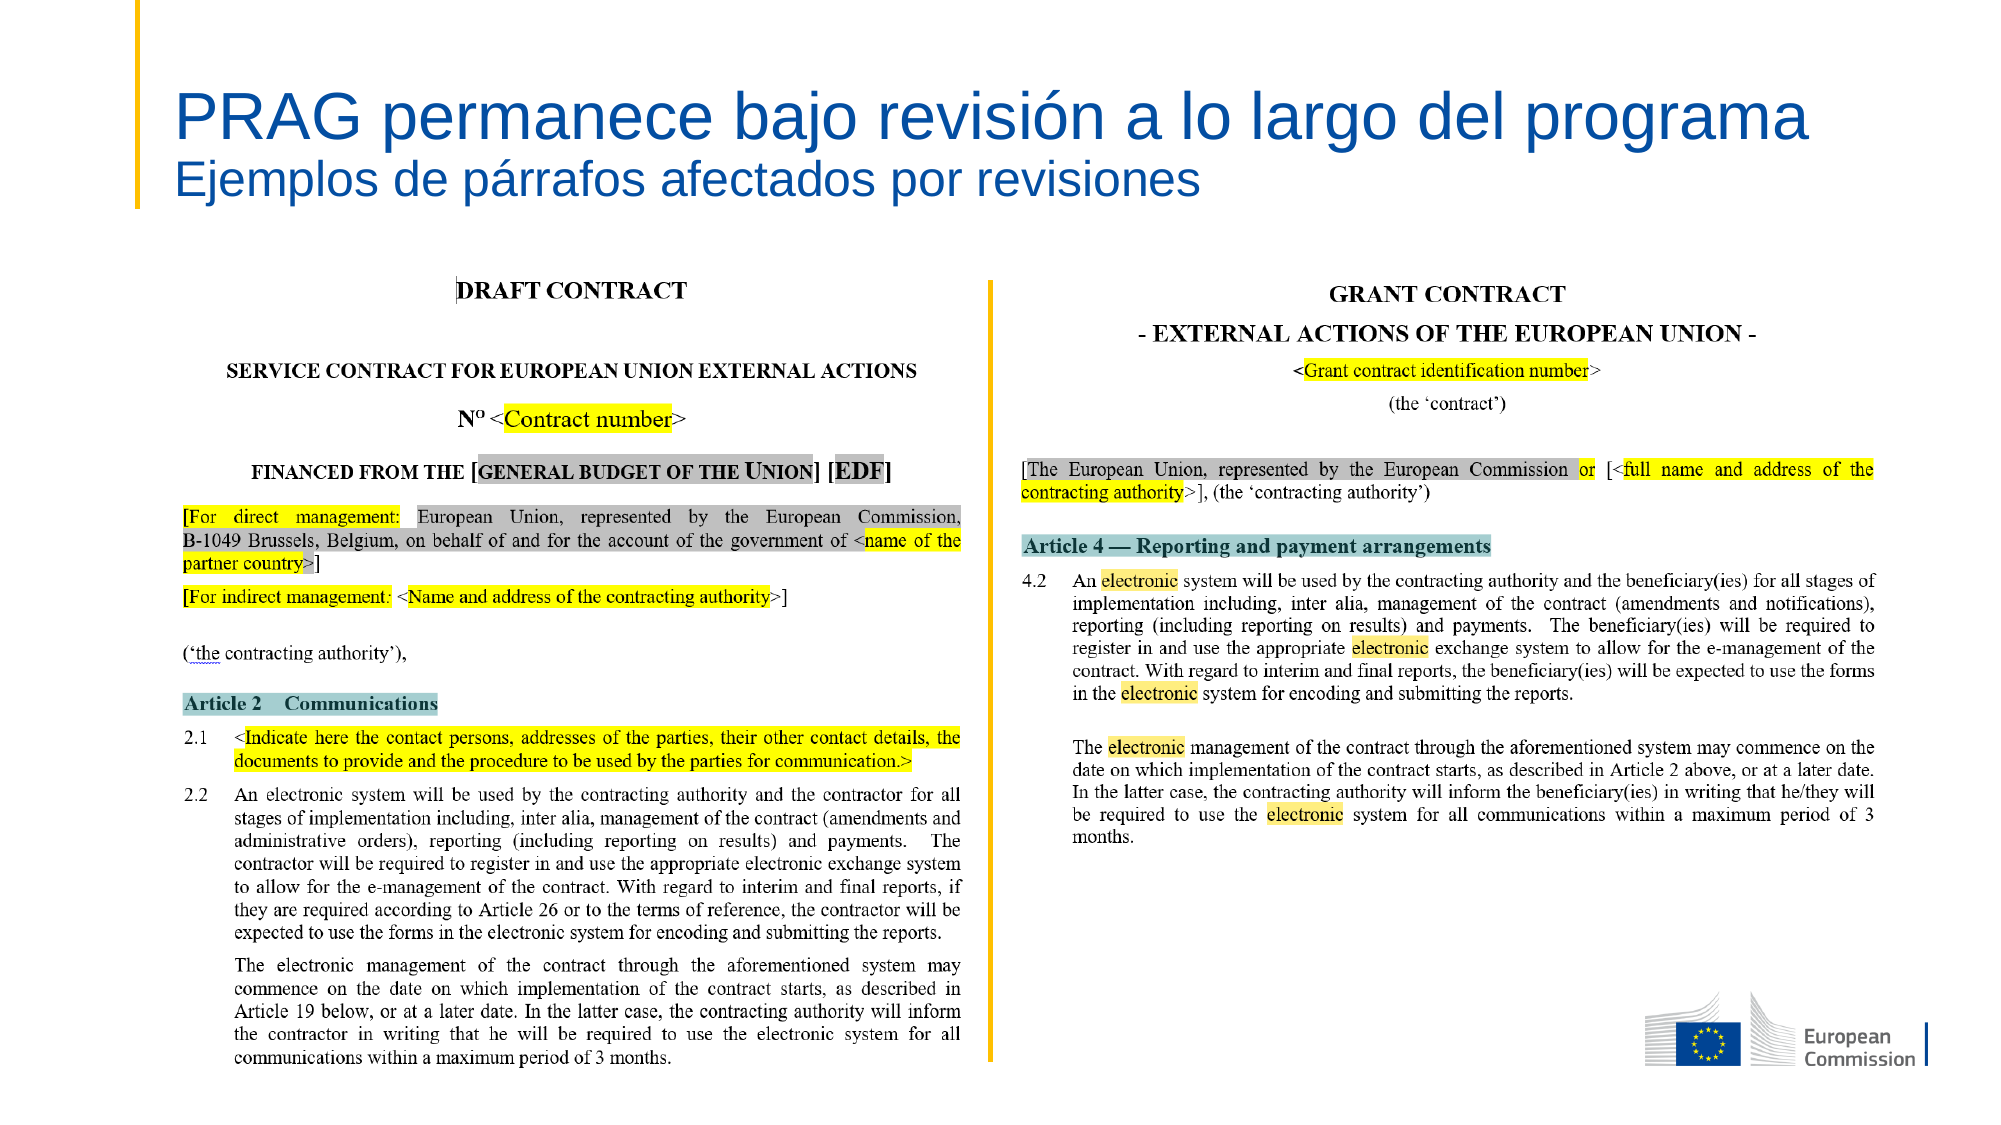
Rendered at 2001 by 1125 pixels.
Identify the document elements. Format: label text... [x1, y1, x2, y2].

picture [1645, 991, 1928, 1066]
title PRAG permanece bajo revisión a lo largo del programa Ejemplos de párrafos afectados por revisiones [159, 79, 1885, 208]
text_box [137, 252, 980, 1083]
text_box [980, 236, 1895, 851]
